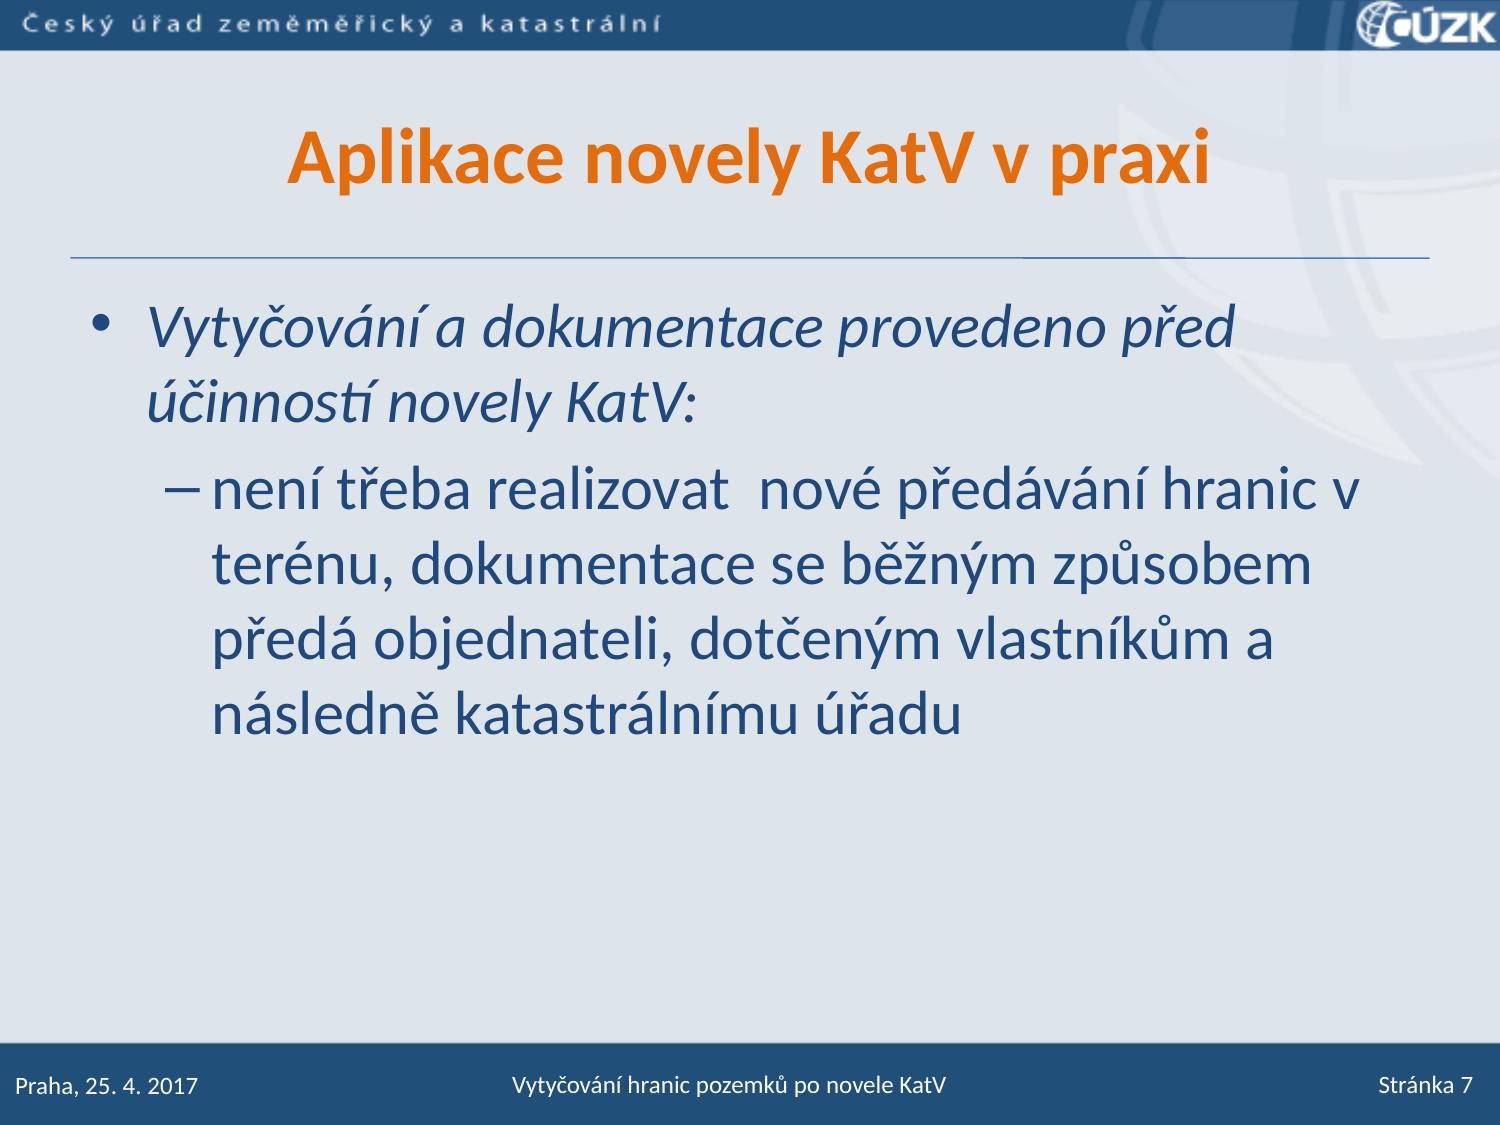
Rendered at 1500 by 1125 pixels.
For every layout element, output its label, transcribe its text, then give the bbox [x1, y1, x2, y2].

picture [0, 0, 1500, 1125]
list Vytyčování a dokumentace provedeno před účinností novely KatV: není třeba realizovat nové předávání hranic v terénu, dokumentace se běžným způsobem předá objednateli, dotčeným vlastníkům a následně katastrálnímu úřadu [75, 277, 1425, 1020]
slide_number Stránka 7 [1138, 1053, 1489, 1114]
slide_number Praha, 25. 4. 2017 [0, 1054, 350, 1115]
footer Vytyčování hranic pozemků po novele KatV [492, 1053, 968, 1114]
title Aplikace novely KatV v praxi [75, 58, 1425, 247]
